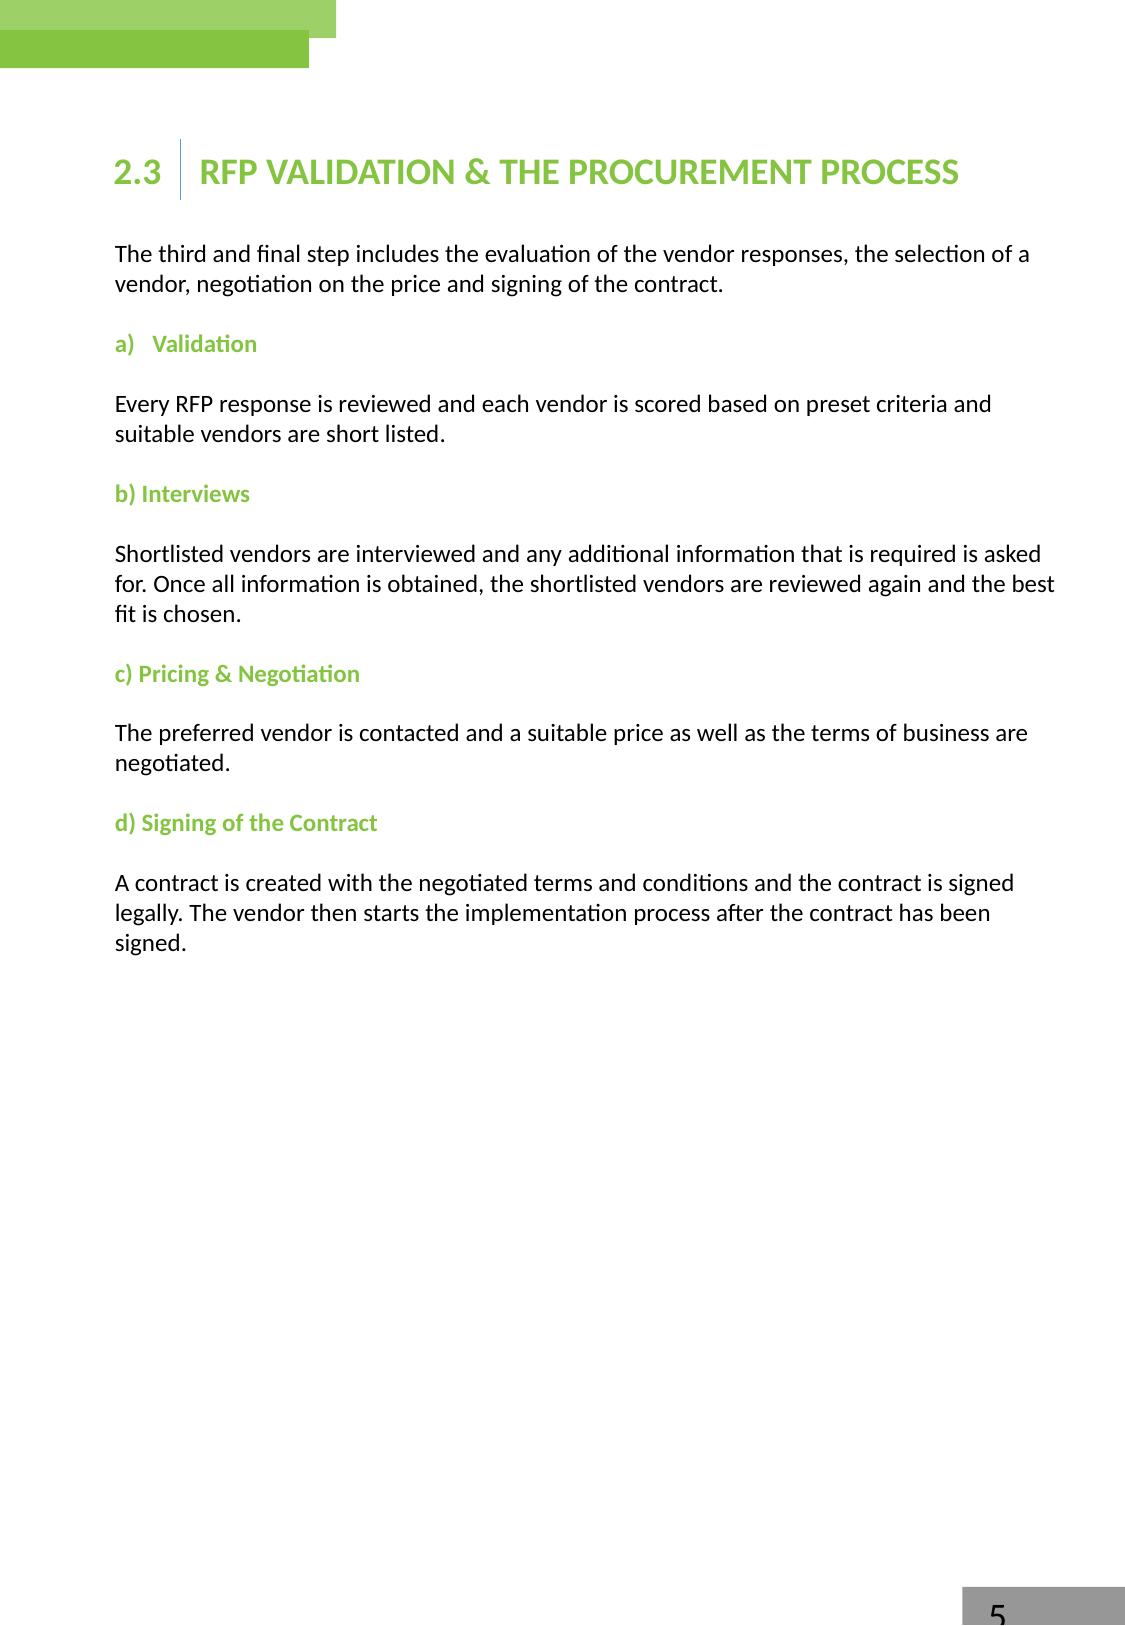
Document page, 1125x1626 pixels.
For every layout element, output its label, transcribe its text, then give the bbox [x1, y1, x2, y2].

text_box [98, 139, 980, 200]
text_box 5 [973, 1585, 1125, 1623]
text_box The third and final step includes the evaluation of the vendor responses, the selection of a vendor, negotiation on the price and signing of the contract. Validation Every RFP response is reviewed and each vendor is scored based on preset criteria and suitable vendors are short listed. b) Interviews Shortlisted vendors are interviewed and any additional information that is required is asked for. Once all information is obtained, the shortlisted vendors are reviewed again and the best fit is chosen. c) Pricing & Negotiation The preferred vendor is contacted and a suitable price as well as the terms of business are negotiated. d) Signing of the Contract A contract is created with the negotiated terms and conditions and the contract is signed legally. The vendor then starts the implementation process after the contract has been signed. [100, 230, 1078, 1443]
